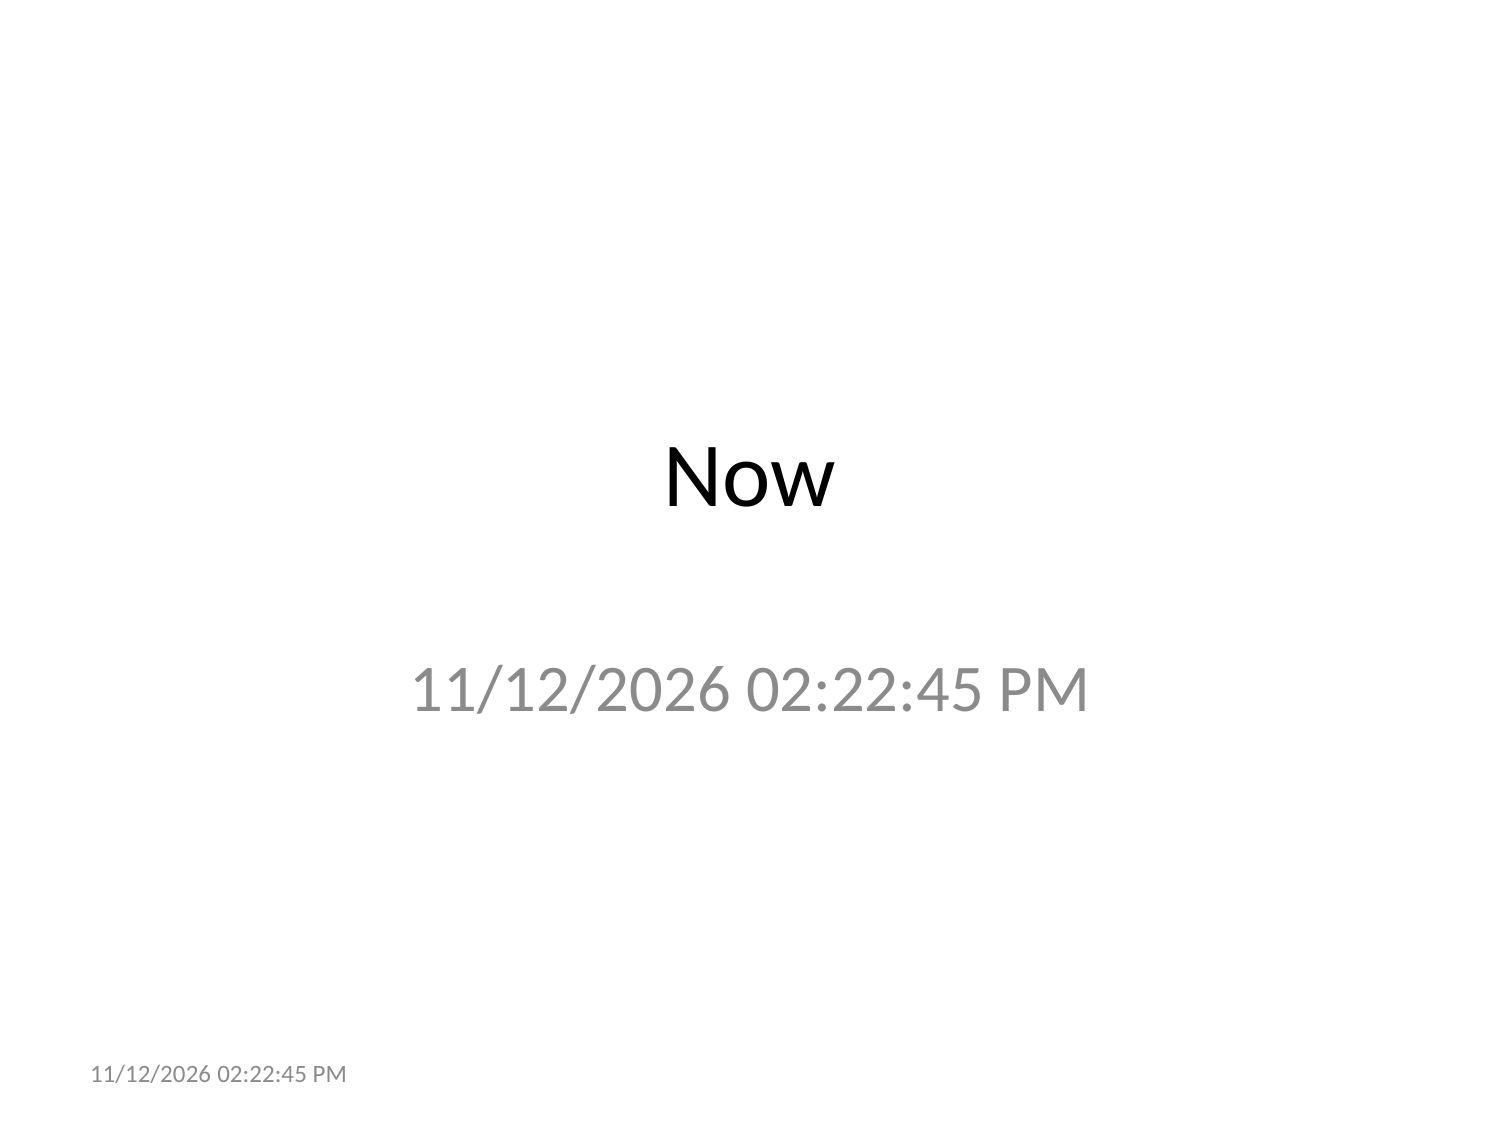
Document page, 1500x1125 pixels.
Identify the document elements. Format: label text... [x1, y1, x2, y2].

subtitle 2011-12-19 10:20:04 AM [225, 637, 1275, 925]
title Now [112, 349, 1388, 591]
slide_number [75, 1042, 425, 1103]
